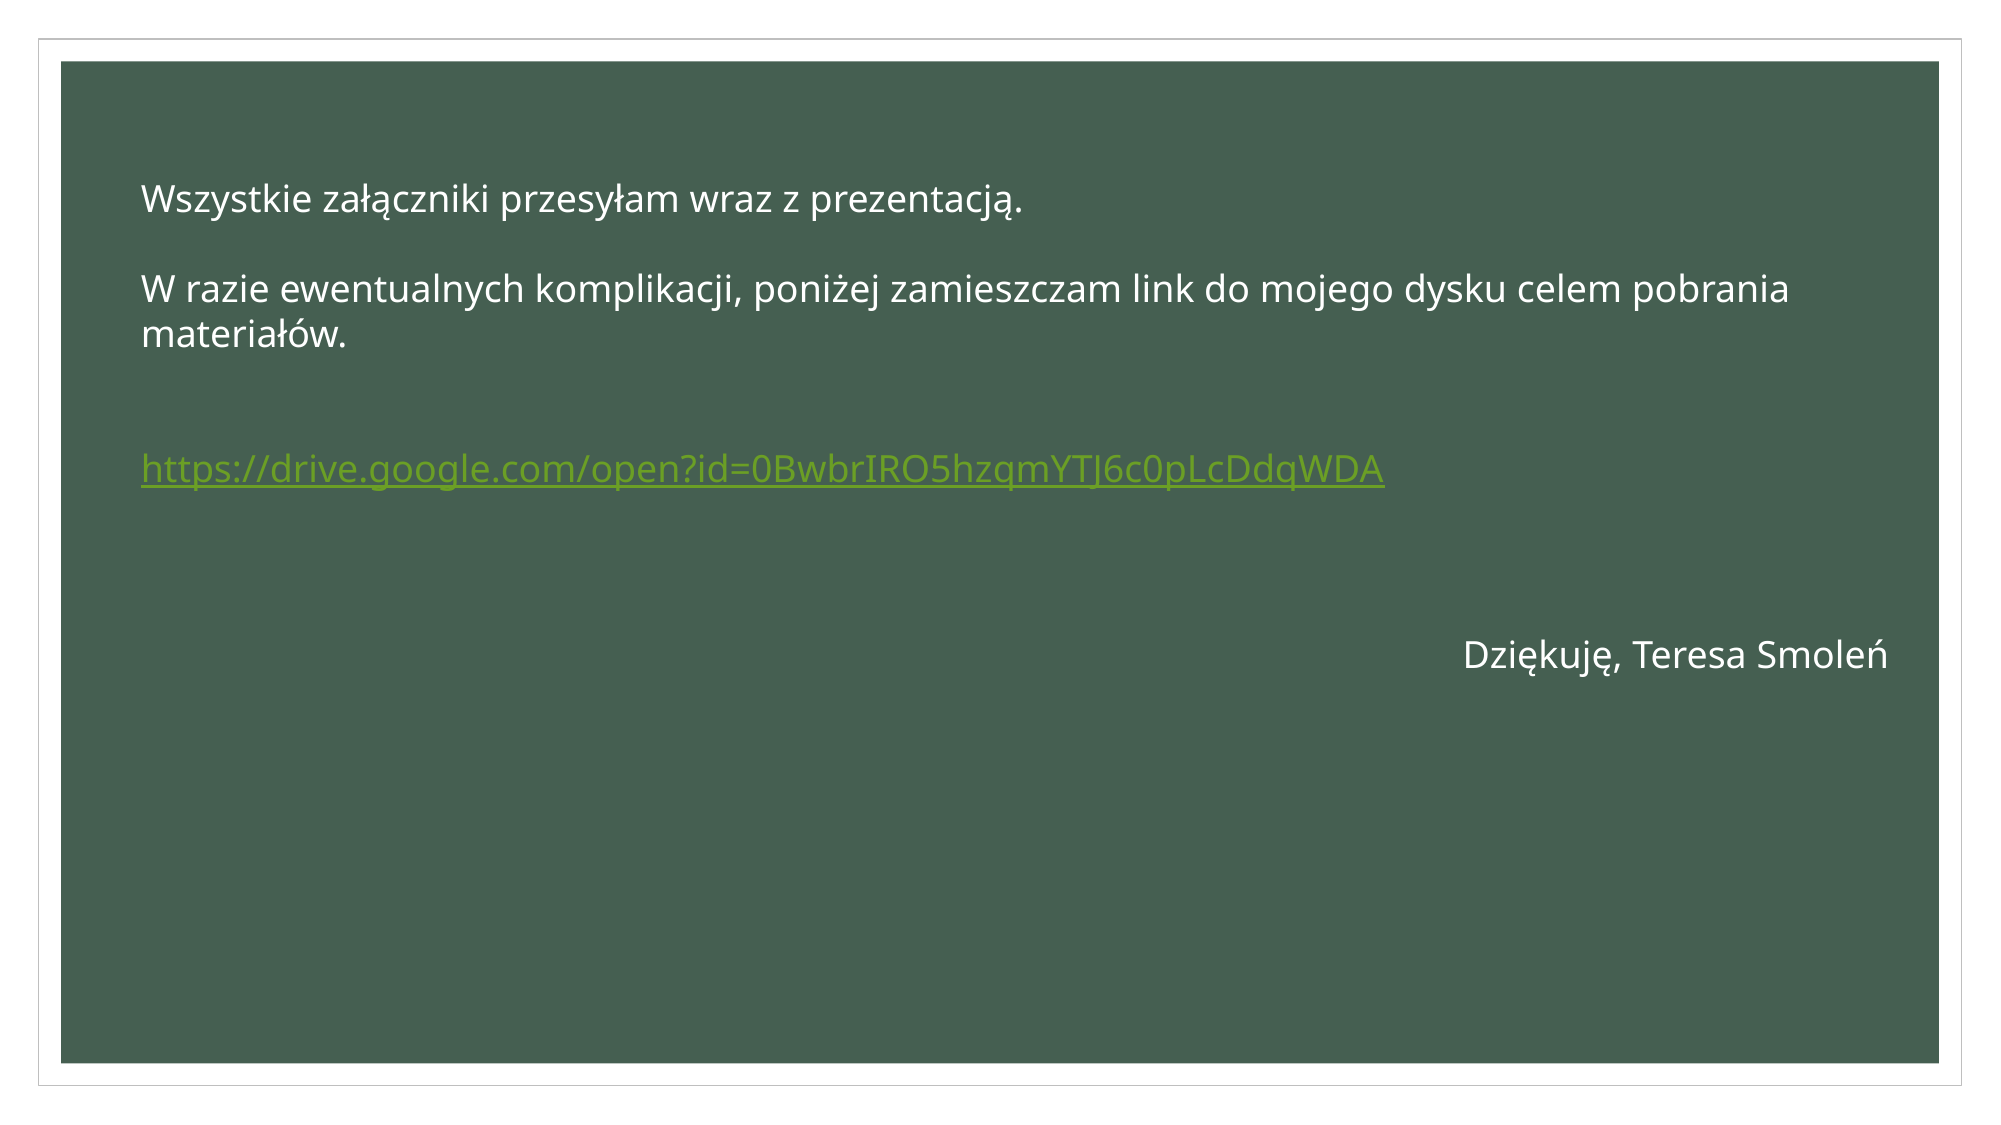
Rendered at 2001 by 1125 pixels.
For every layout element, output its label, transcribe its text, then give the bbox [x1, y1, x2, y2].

text_box Wszystkie załączniki przesyłam wraz z prezentacją. W razie ewentualnych komplikacji, poniżej zamieszczam link do mojego dysku celem pobrania materiałów. https://drive.google.com/open?id=0BwbrIRO5hzqmYTJ6c0pLcDdqWDA Dziękuję, Teresa Smoleń [126, 167, 1905, 684]
